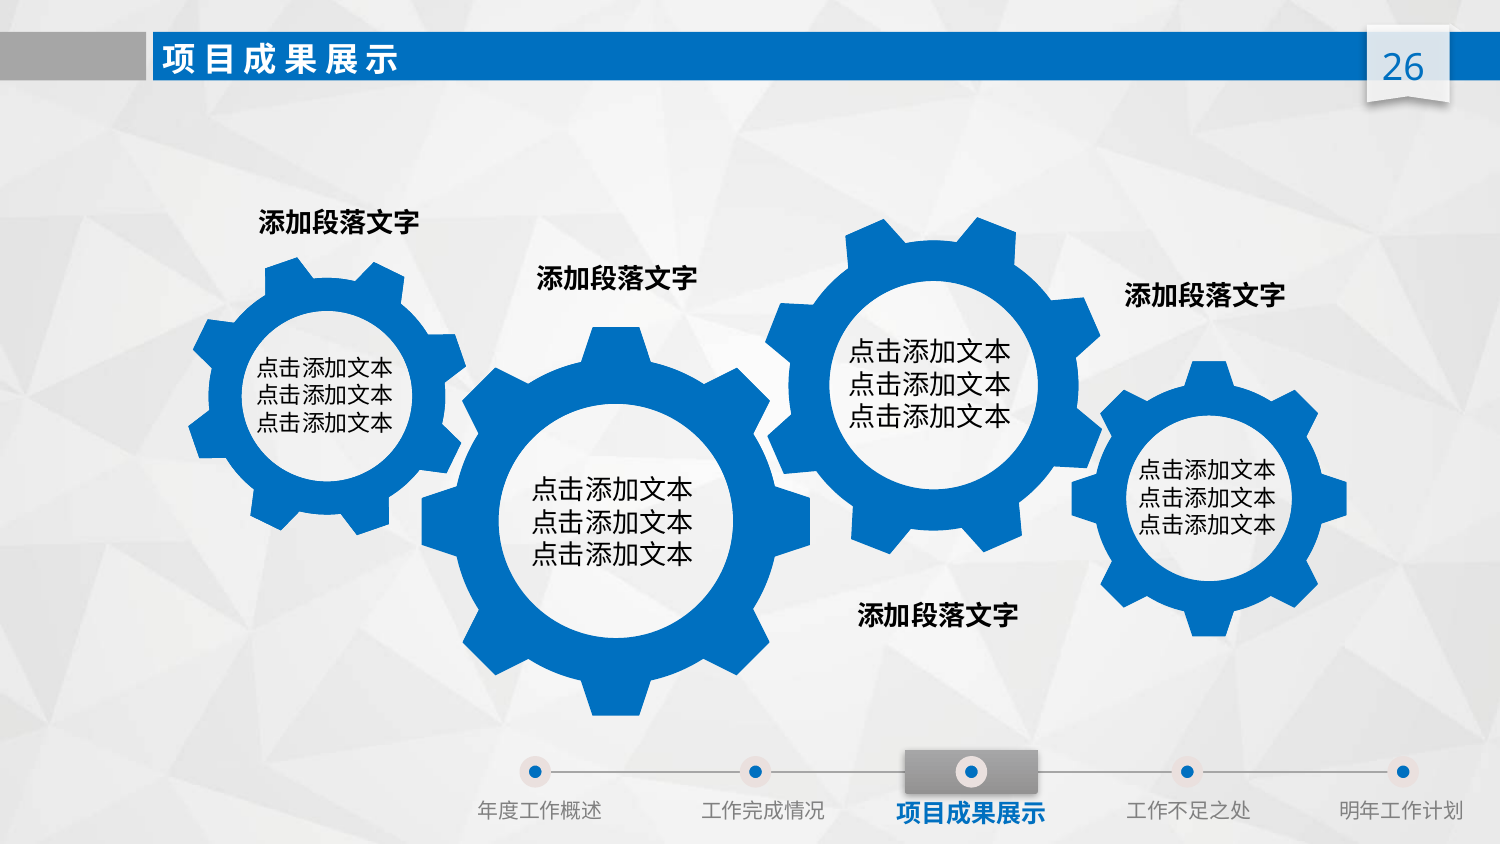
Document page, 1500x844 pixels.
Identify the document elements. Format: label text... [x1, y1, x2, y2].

picture [0, 0, 1500, 31]
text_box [185, 255, 469, 538]
text_box 添加段落文字 [212, 186, 466, 252]
text_box 添加段落文字 [490, 242, 744, 314]
picture [0, 81, 1500, 844]
text_box 添加段落文字 [1111, 259, 1333, 331]
text_box 项 目 成 果 展 示 [147, 31, 491, 86]
text_box 添加段落文字 [815, 579, 1065, 650]
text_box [421, 327, 811, 716]
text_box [760, 212, 1107, 559]
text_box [1071, 361, 1347, 637]
